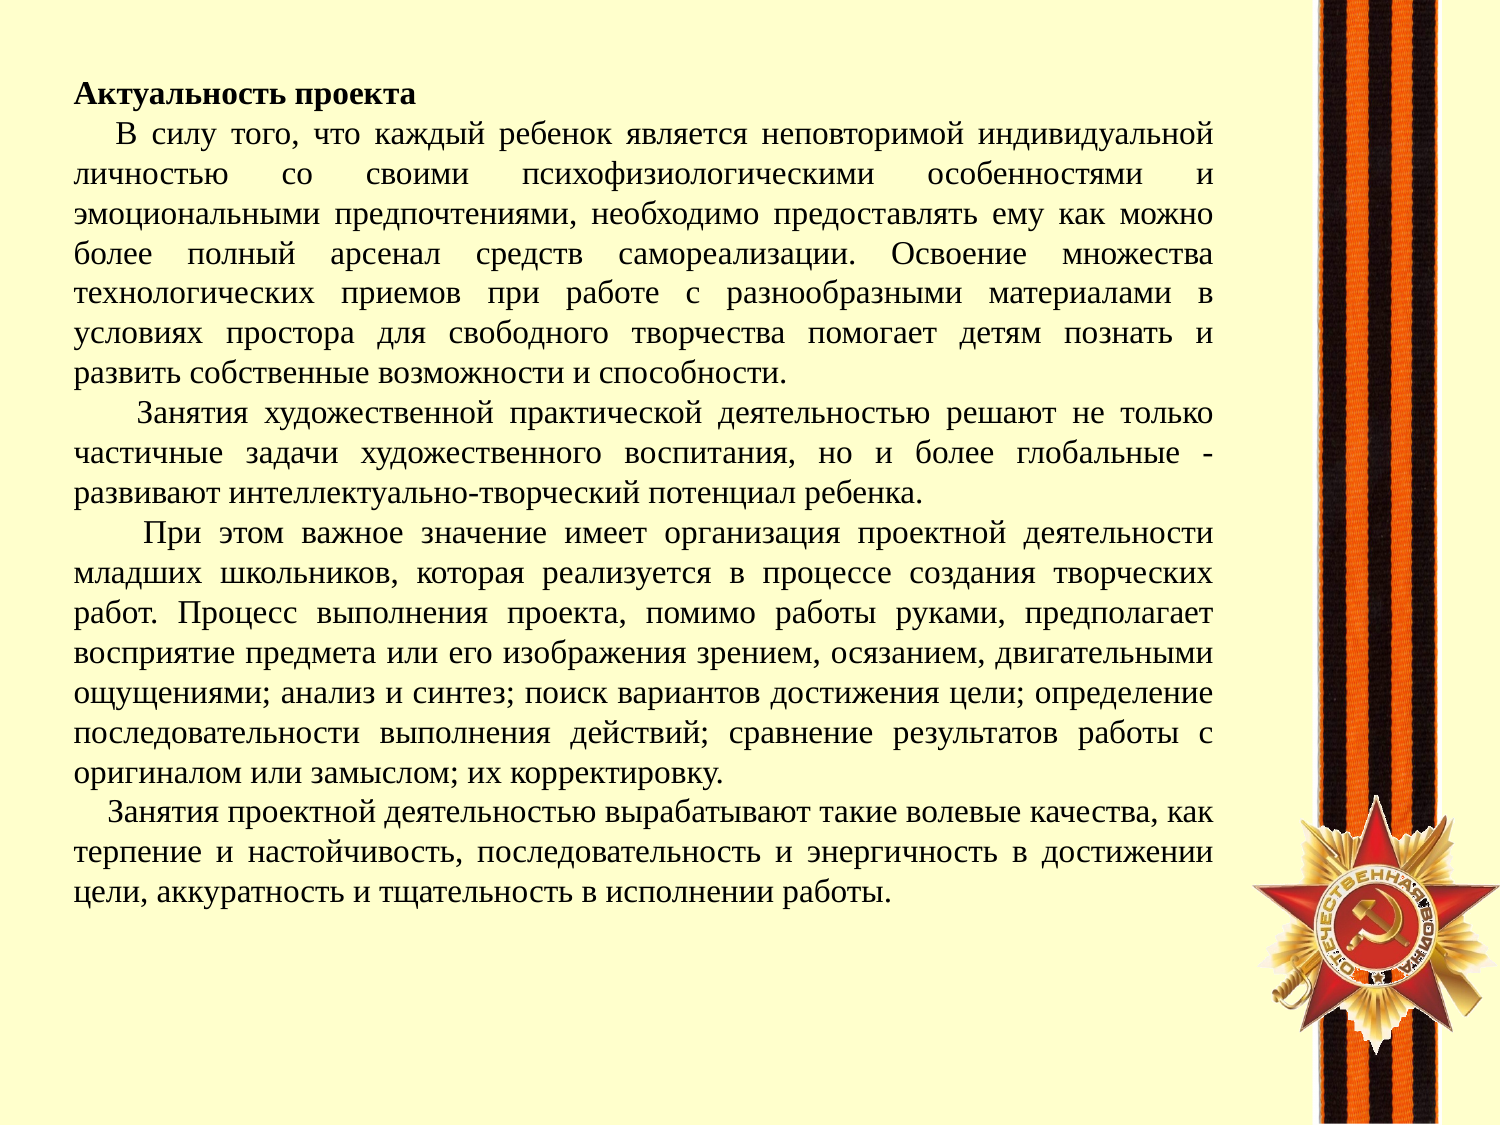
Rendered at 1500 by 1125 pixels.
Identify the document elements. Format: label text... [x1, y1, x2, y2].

text_box Актуальность проекта В силу того, что каждый ребенок является неповторимой индивидуальной личностью со своими психофизиологическими особенностями и эмоциональными предпочтениями, необходимо предоставлять ему как можно более полный арсенал средств самореализации. Освоение множества технологических приемов при работе с разнообразными материалами в условиях простора для свободного творчества помогает детям познать и развить собственные возможности и способности. Занятия художественной практической деятельностью решают не только частичные задачи художественного воспитания, но и более глобальные - развивают интеллектуально-творческий потенциал ребенка. При этом важное значение имеет организация проектной деятельности младших школьников, которая реализуется в процессе создания творческих работ. Процесс выполнения проекта, помимо работы руками, предполагает восприятие предмета или его изображения зрением, осязанием, двигательными ощущениями; анализ и синтез; поиск вариантов достижения цели; определение последовательности выполнения действий; сравнение результатов работы с оригиналом или замыслом; их корректировку. Занятия проектной деятельностью вырабатывают такие волевые качества, как терпение и настойчивость, последовательность и энергичность в достижении цели, аккуратность и тщательность в исполнении работы. [58, 63, 1231, 917]
picture [1252, 1, 1500, 1124]
